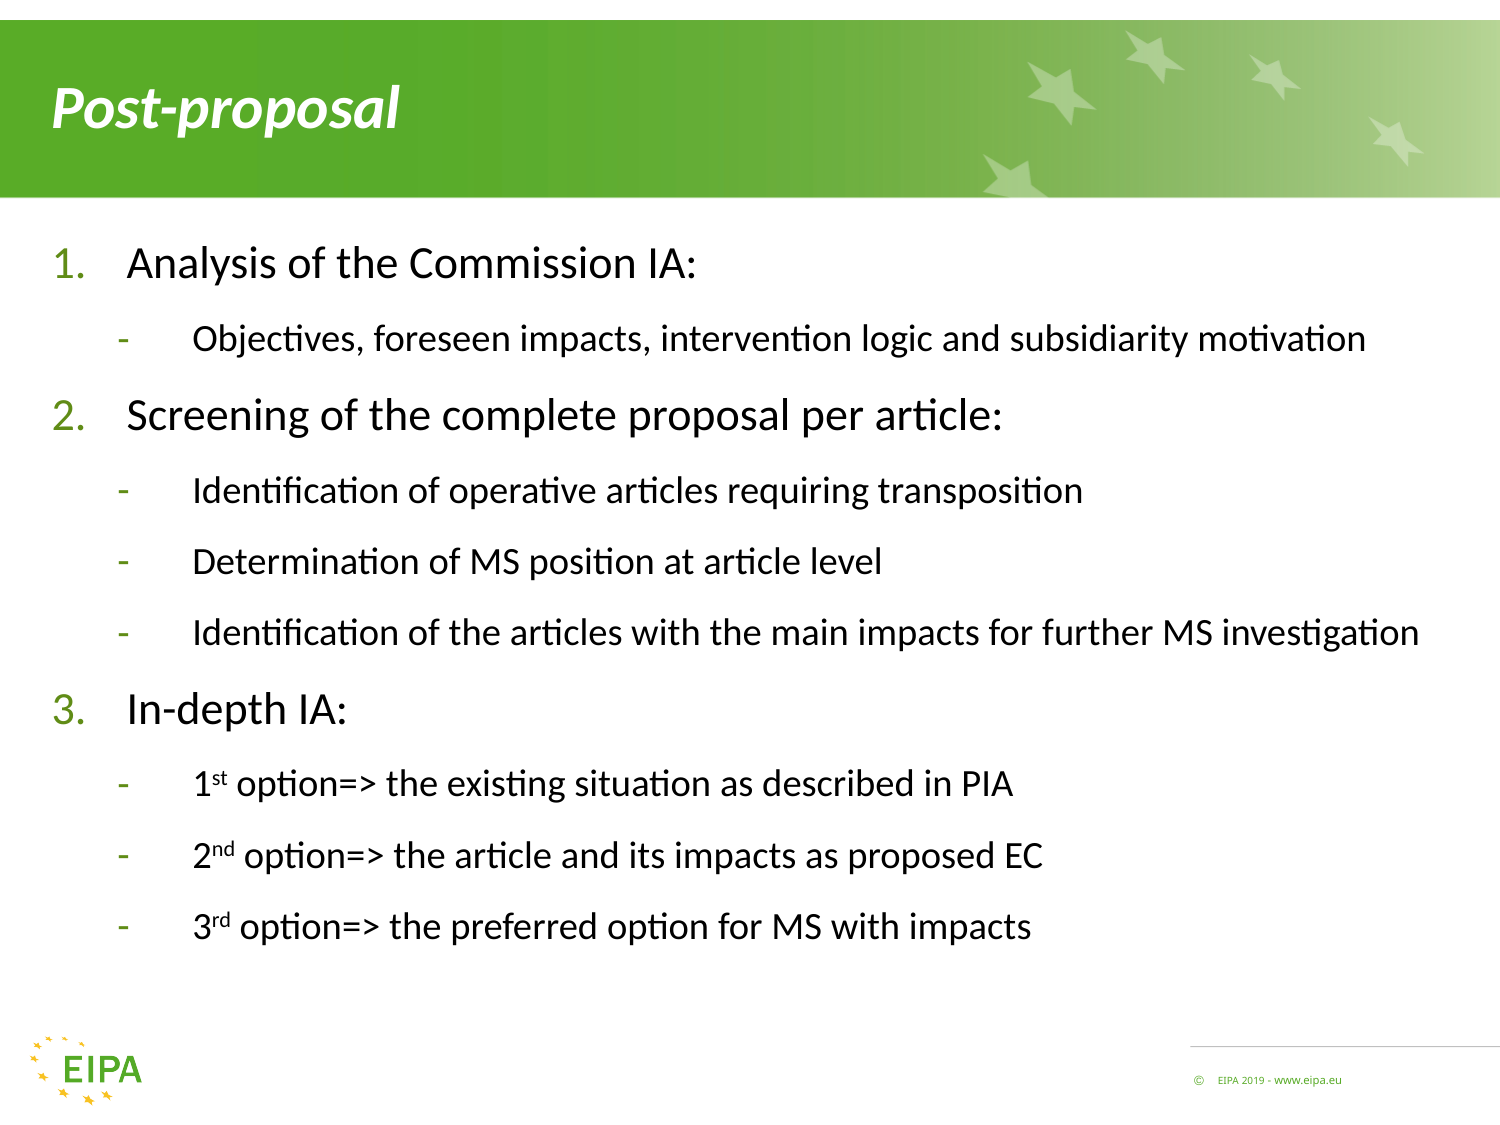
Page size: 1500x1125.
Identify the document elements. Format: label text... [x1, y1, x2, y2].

list Analysis of the Commission IA: Objectives, foreseen impacts, intervention logic and subsidiarity motivation Screening of the complete proposal per article: Identification of operative articles requiring transposition Determination of MS position at article level Identification of the articles with the main impacts for further MS investigation In-depth IA: 1st option=> the existing situation as described in PIA 2nd option=> the article and its impacts as proposed EC 3rd option=> the preferred option for MS with impacts [51, 225, 1450, 995]
title Post-proposal [51, 58, 1450, 157]
picture [0, 0, 1500, 1125]
